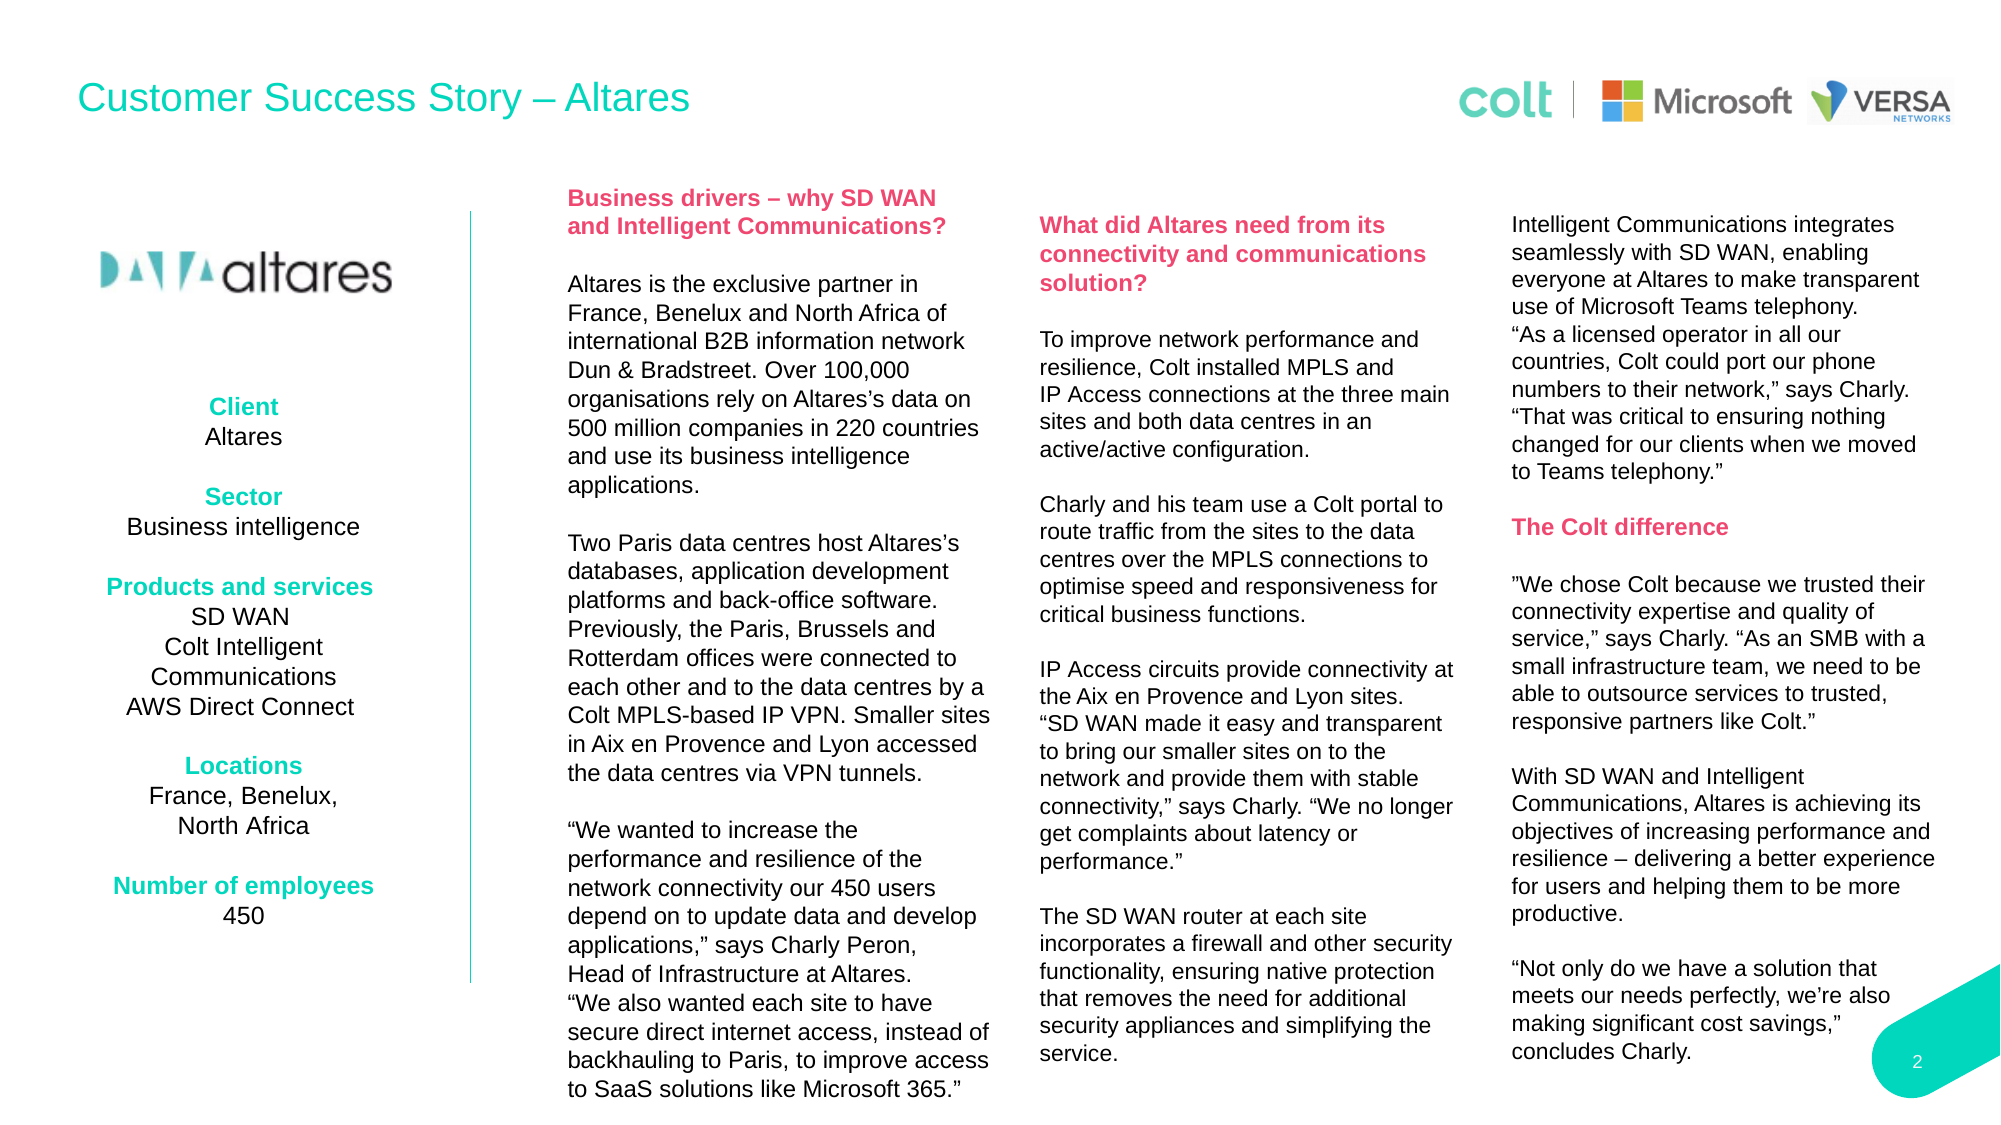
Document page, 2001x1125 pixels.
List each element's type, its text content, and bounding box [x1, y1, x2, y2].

slide_number 2 [1850, 1050, 1923, 1088]
text_box Business drivers – why SD WAN and Intelligent Communications? Altares is the exclusive partner in France, Benelux and North Africa of international B2B information network Dun & Bradstreet. Over 100,000 organisations rely on Altares’s data on 500 million companies in 220 countries and use its business intelligence applications. Two Paris data centres host Altares’s databases, application development platforms and back-office software. Previously, the Paris, Brussels and Rotterdam offices were connected to each other and to the data centres by a Colt MPLS-based IP VPN. Smaller sites in Aix en Provence and Lyon accessed the data centres via VPN tunnels. “We wanted to increase the performance and resilience of the network connectivity our 450 users depend on to update data and develop applications,” says Charly Peron, Head of Infrastructure at Altares. “We also wanted each site to have secure direct internet access, instead of backhauling to Paris, to improve access to SaaS solutions like Microsoft 365.” What did Altares need from its connectivity and communications solution? To improve network performance and resilience, Colt installed MPLS and IP Access connections at the three main sites and both data centres in an active/active configuration. Charly and his team use a Colt portal to route traffic from the sites to the data centres over the MPLS connections to optimise speed and responsiveness for critical business functions. IP Access circuits provide connectivity at the Aix en Provence and Lyon sites. “SD WAN made it easy and transparent to bring our smaller sites on to the network and provide them with stable connectivity,” says Charly. “We no longer get complaints about latency or performance.” The SD WAN router at each site incorporates a firewall and other security functionality, ensuring native protection that removes the need for additional security appliances and simplifying the service. Intelligent Communications integrates seamlessly with SD WAN, enabling everyone at Altares to make transparent use of Microsoft Teams telephony. “As a licensed operator in all our countries, Colt could port our phone numbers to their network,” says Charly. “That was critical to ensuring nothing changed for our clients when we moved to Teams telephony.” The Colt difference ”We chose Colt because we trusted their connectivity expertise and quality of service,” says Charly. “As an SMB with a small infrastructure team, we need to be able to outsource services to trusted, responsive partners like Colt.” With SD WAN and Intelligent Communications, Altares is achieving its objectives of increasing performance and resilience – delivering a better experience for users and helping them to be more productive. “Not only do we have a solution that meets our needs perfectly, we’re also making significant cost savings,” concludes Charly. [552, 174, 1952, 1105]
picture [1451, 71, 1966, 129]
text_box Client Altares Sector Business intelligence Products and services SD WAN Colt Intelligent Communications AWS Direct Connect Locations France, Benelux, North Africa Number of employees 450 [70, 383, 417, 938]
picture [83, 238, 404, 308]
title Customer Success Story – Altares [77, 75, 1309, 159]
